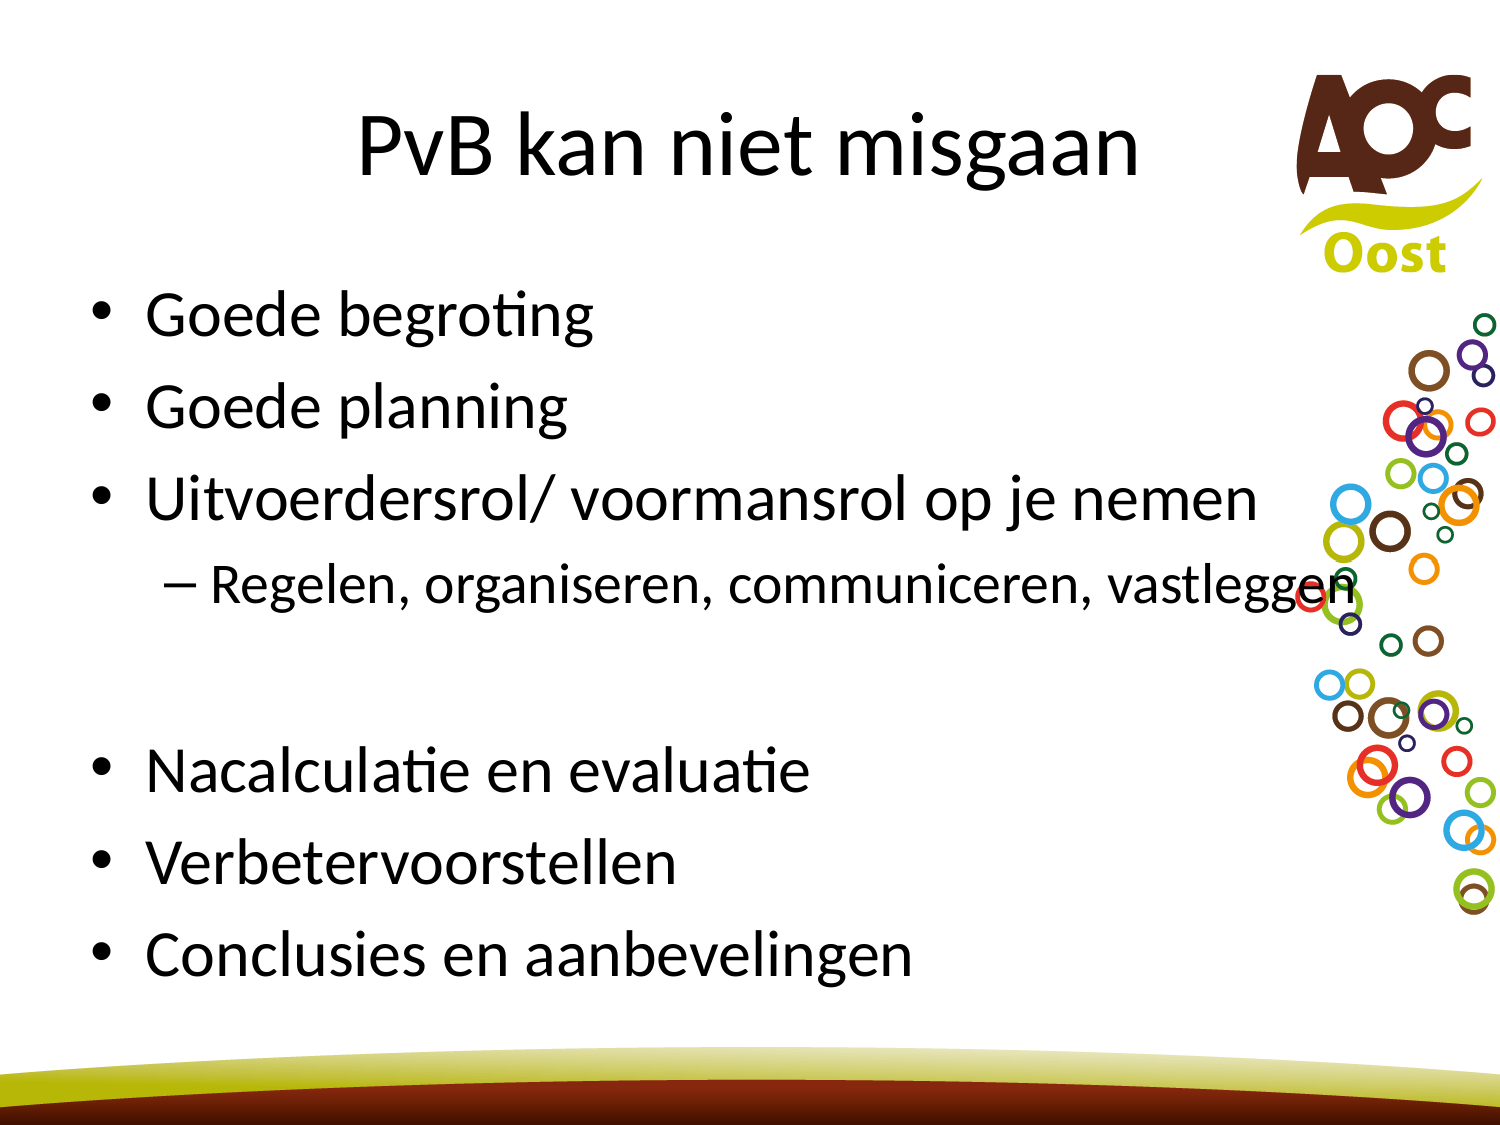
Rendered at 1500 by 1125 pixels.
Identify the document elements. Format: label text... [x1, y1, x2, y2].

list Goede begroting Goede planning Uitvoerdersrol/ voormansrol op je nemen Regelen, organiseren, communiceren, vastleggen Nacalculatie en evaluatie Verbetervoorstellen Conclusies en aanbevelingen [75, 262, 1425, 1005]
picture [0, 0, 1500, 1125]
title PvB kan niet misgaan [75, 45, 1425, 233]
